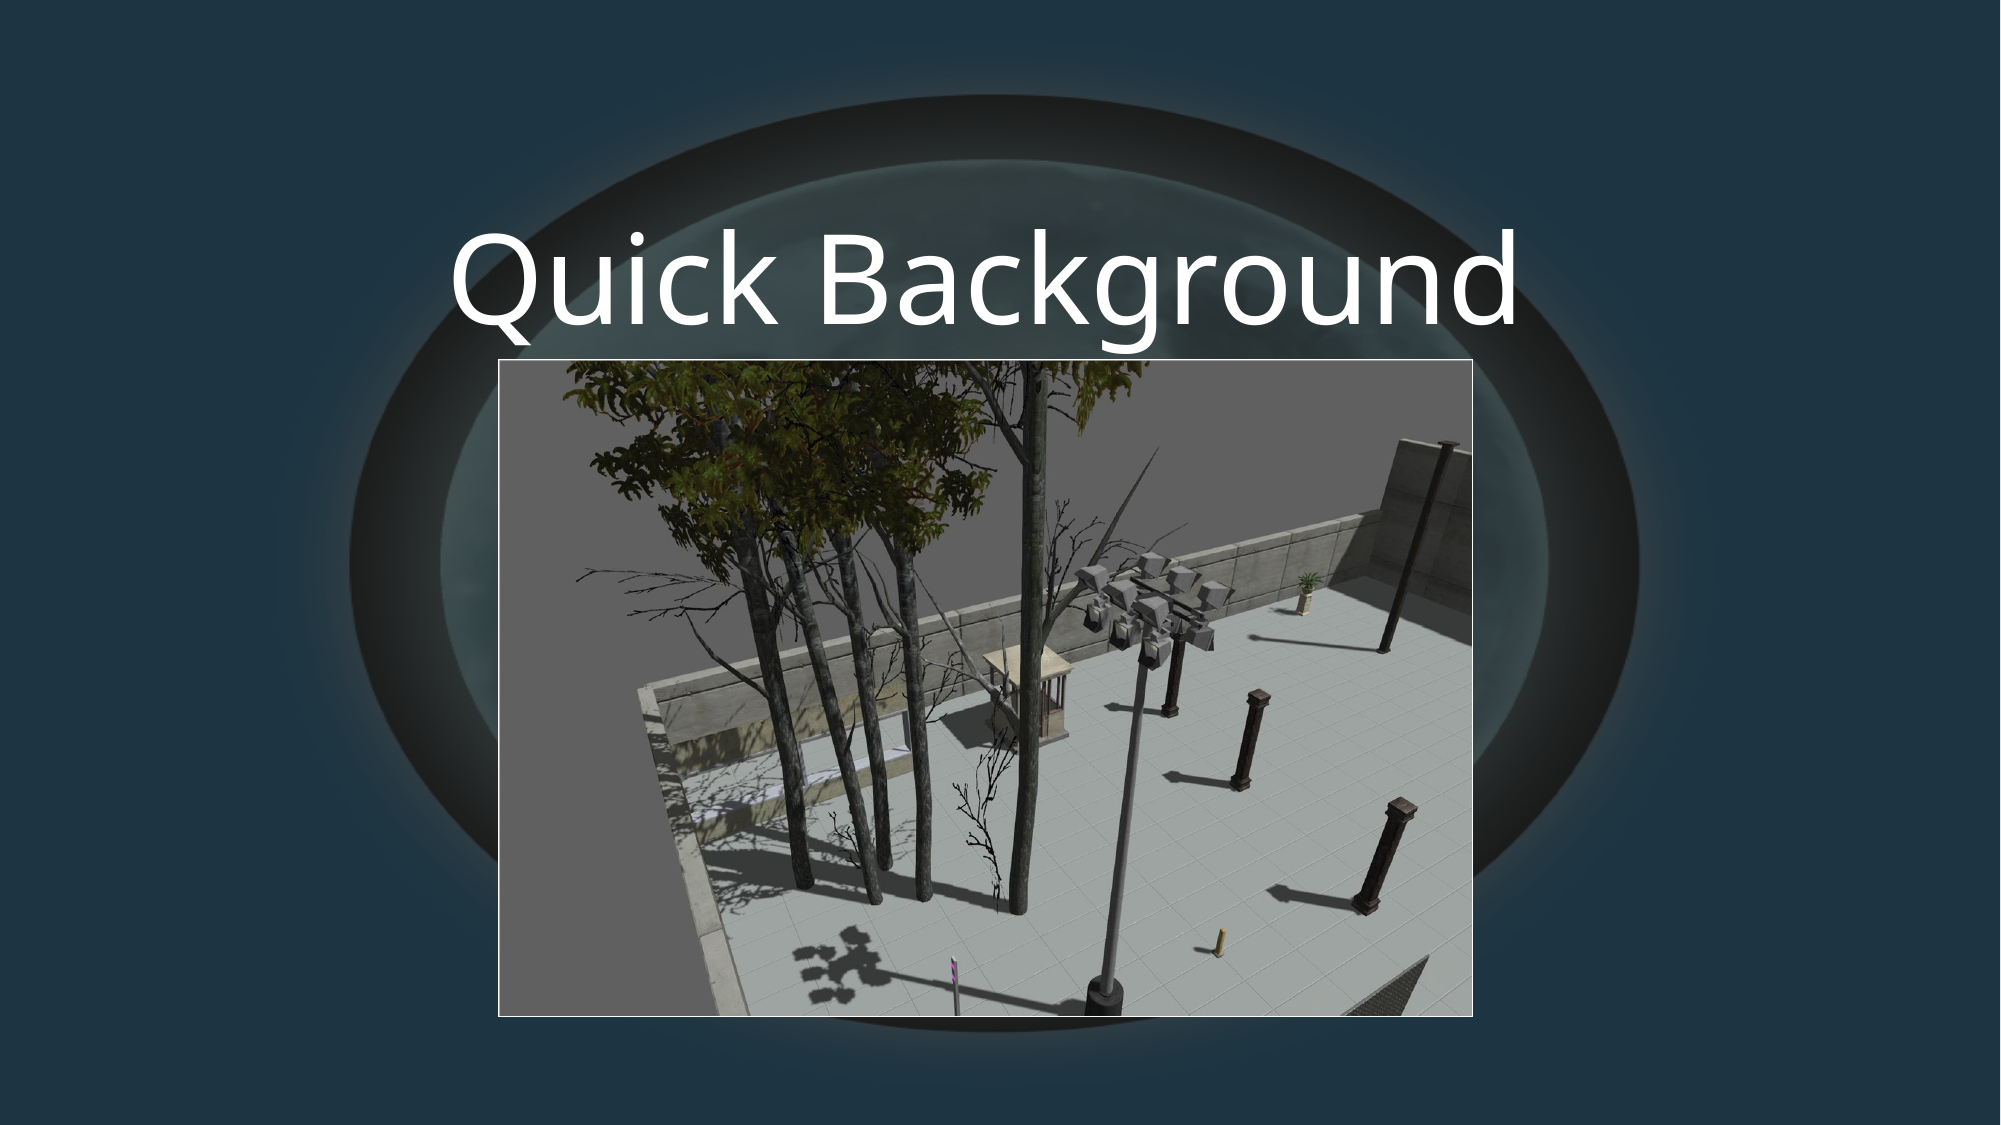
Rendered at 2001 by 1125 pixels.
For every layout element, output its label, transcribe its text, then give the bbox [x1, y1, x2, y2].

picture [0, 0, 2001, 1125]
title Quick Background [235, 146, 1736, 360]
